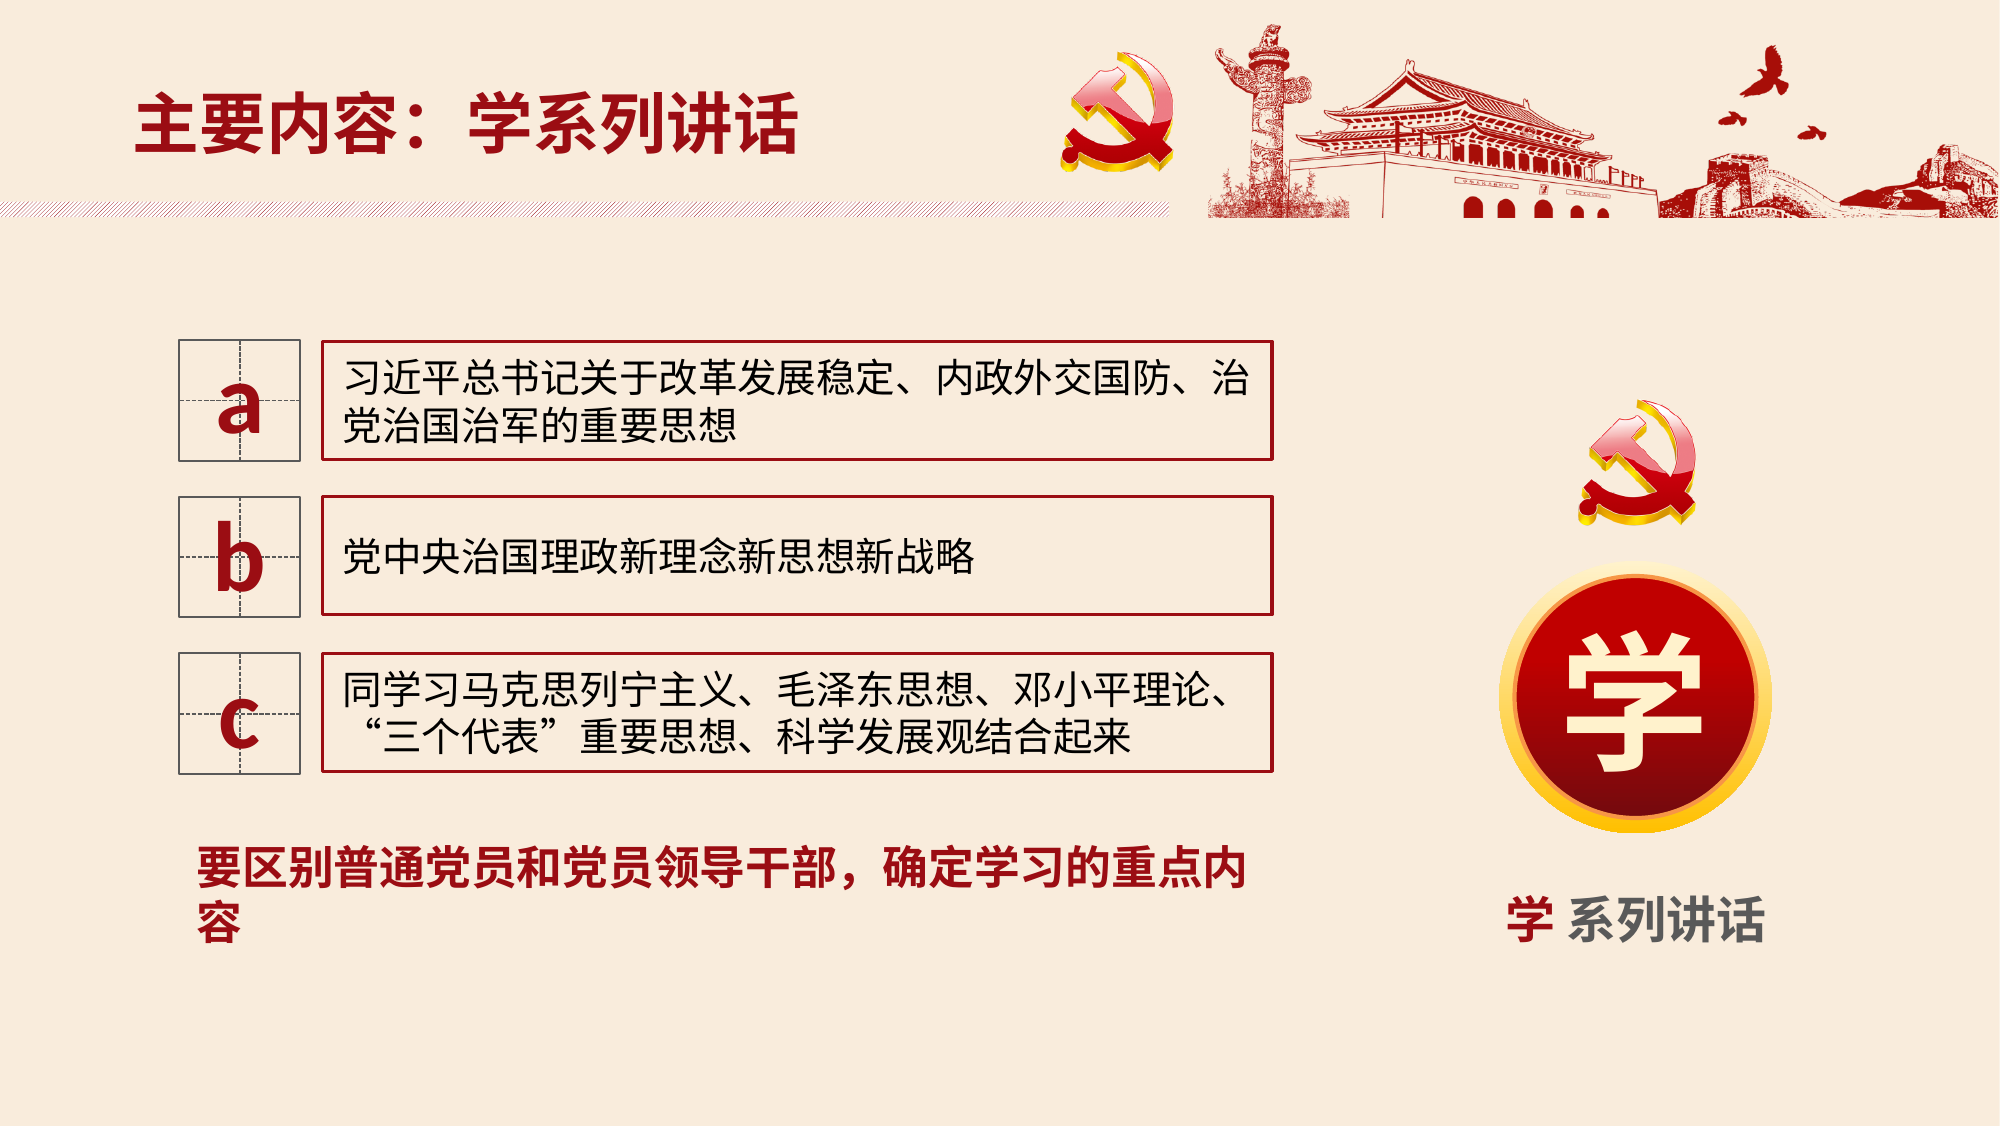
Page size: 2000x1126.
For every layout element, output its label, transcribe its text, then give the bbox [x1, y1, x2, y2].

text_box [165, 483, 315, 621]
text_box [165, 326, 315, 463]
list 主要内容：学系列讲话 [117, 74, 906, 169]
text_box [165, 641, 315, 778]
text_box 学 系列讲话 [1477, 878, 1794, 959]
text_box 同学习马克思列宁主义、毛泽东思想、邓小平理论、“三个代表”重要思想、科学发展观结合起来 [321, 651, 1274, 773]
picture [0, 0, 2000, 1126]
text_box 党中央治国理政新理念新思想新战略 [321, 494, 1274, 617]
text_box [1499, 560, 1772, 834]
text_box 要区别普通党员和党员领导干部，确定学习的重点内容 [176, 828, 1304, 959]
text_box 习近平总书记关于改革发展稳定、内政外交国防、治党治国治军的重要思想 [321, 339, 1274, 461]
